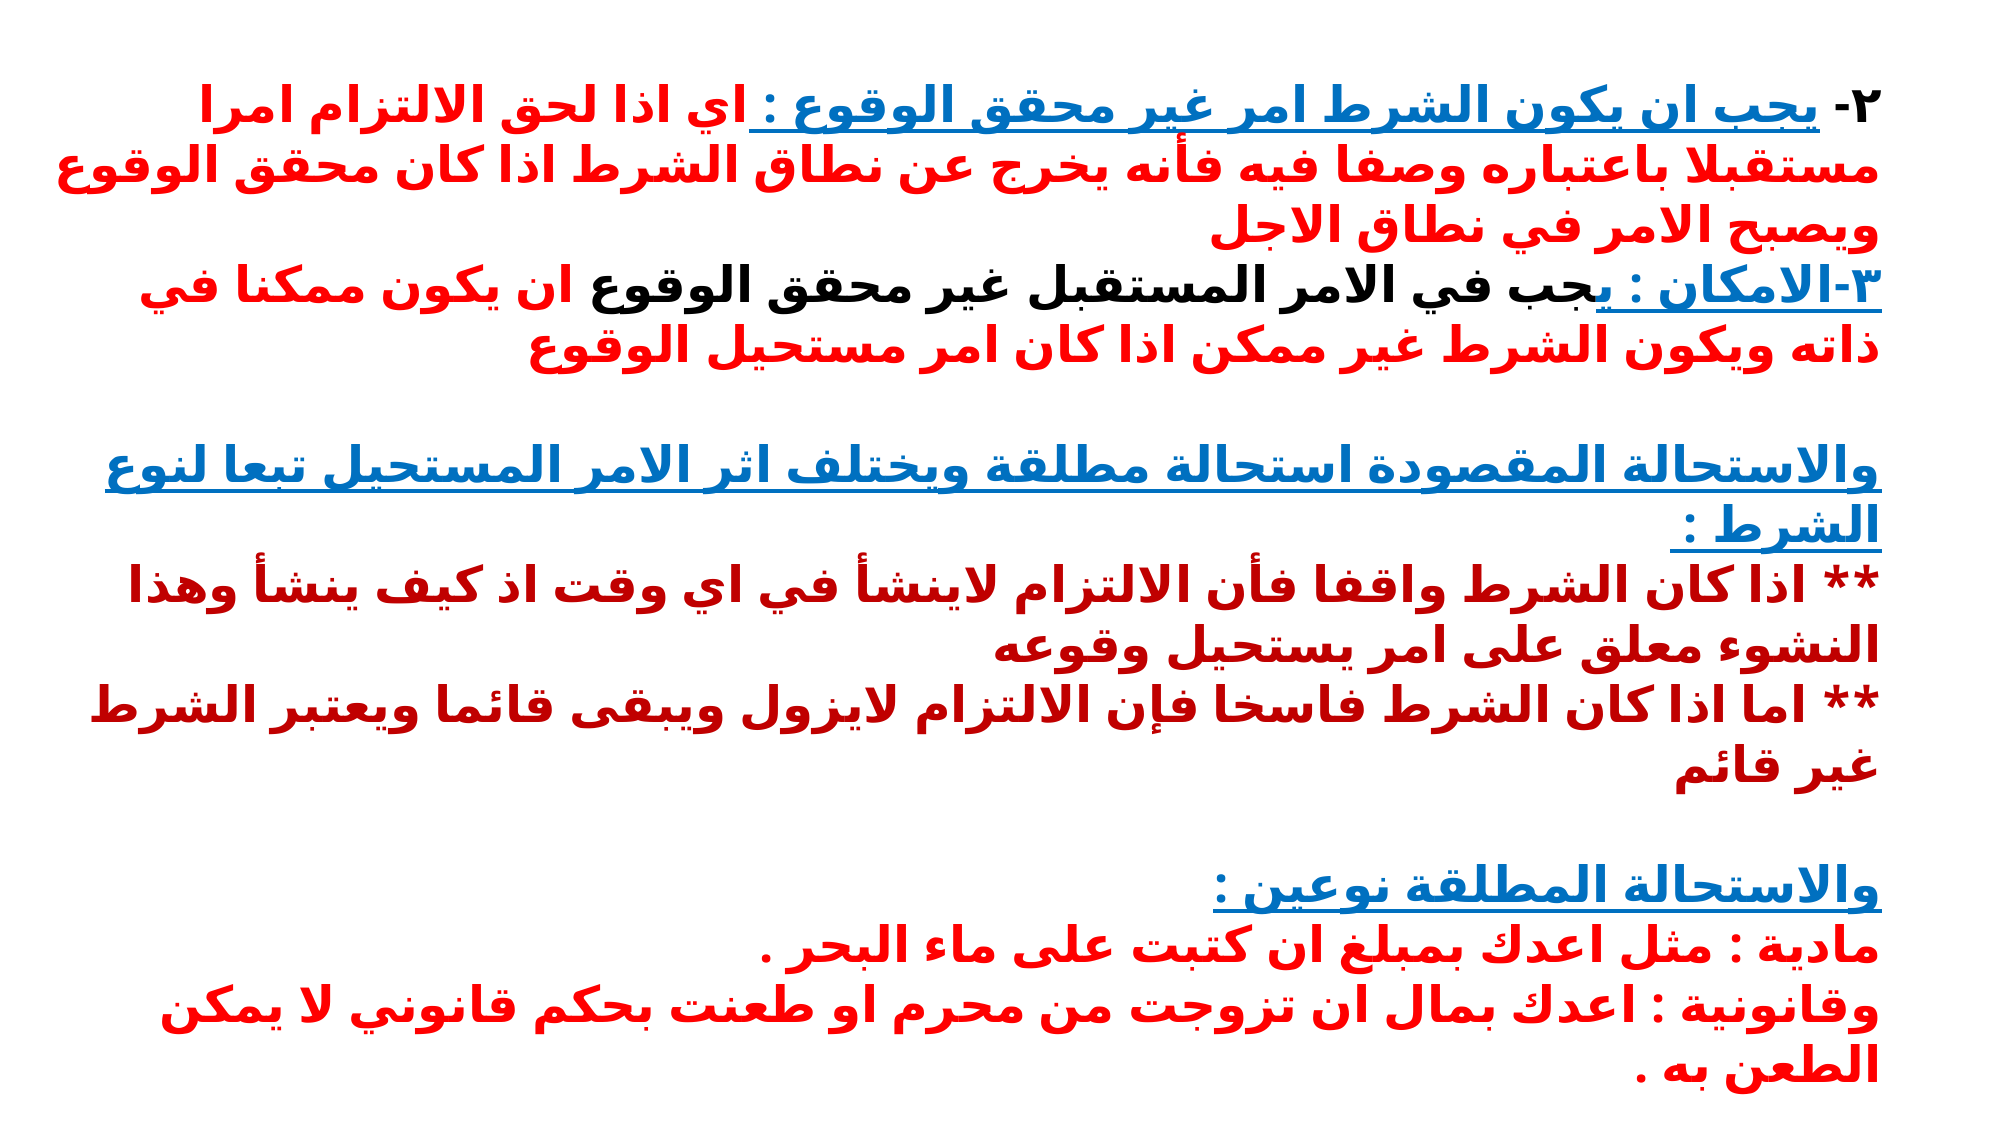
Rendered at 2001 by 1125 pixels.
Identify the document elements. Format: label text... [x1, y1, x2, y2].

text_box ٢- يجب ان يكون الشرط امر غير محقق الوقوع : اي اذا لحق الالتزام امرا مستقبلا باعتباره وصفا فيه فأنه يخرج عن نطاق الشرط اذا كان محقق الوقوع ويصبح الامر في نطاق الاجل ٣-الامكان : يجب في الامر المستقبل غير محقق الوقوع ان يكون ممكنا في ذاته ويكون الشرط غير ممكن اذا كان امر مستحيل الوقوع والاستحالة المقصودة استحالة مطلقة ويختلف اثر الامر المستحيل تبعا لنوع الشرط : ** اذا كان الشرط واقفا فأن الالتزام لاينشأ في اي وقت اذ كيف ينشأ وهذا النشوء معلق على امر يستحيل وقوعه ** اما اذا كان الشرط فاسخا فإن الالتزام لايزول ويبقى قائما ويعتبر الشرط غير قائم والاستحالة المطلقة نوعين : مادية : مثل اعدك بمبلغ ان كتبت على ماء البحر . وقانونية : اعدك بمال ان تزوجت من محرم او طعنت بحكم قانوني لا يمكن الطعن به . واذا كان الامر المستقبل غير محقق الوقوع امرا يستحيل وقوعه نسبيا فان نسبية الاستحالة لاتعيب الالتزام اذا غلب على الفكر امكان وقوعها ، مثالها ؛ ان تمنح الدول مكافأة لمن يجد علاج لمرض السرطان . العبرة والمهم ان يكون الشرط ممكنا وقت تعليق الالتزام على شرط ، فان صبح مستحيلا لا حقا فالشرط صحيح . [28, 65, 1972, 1125]
